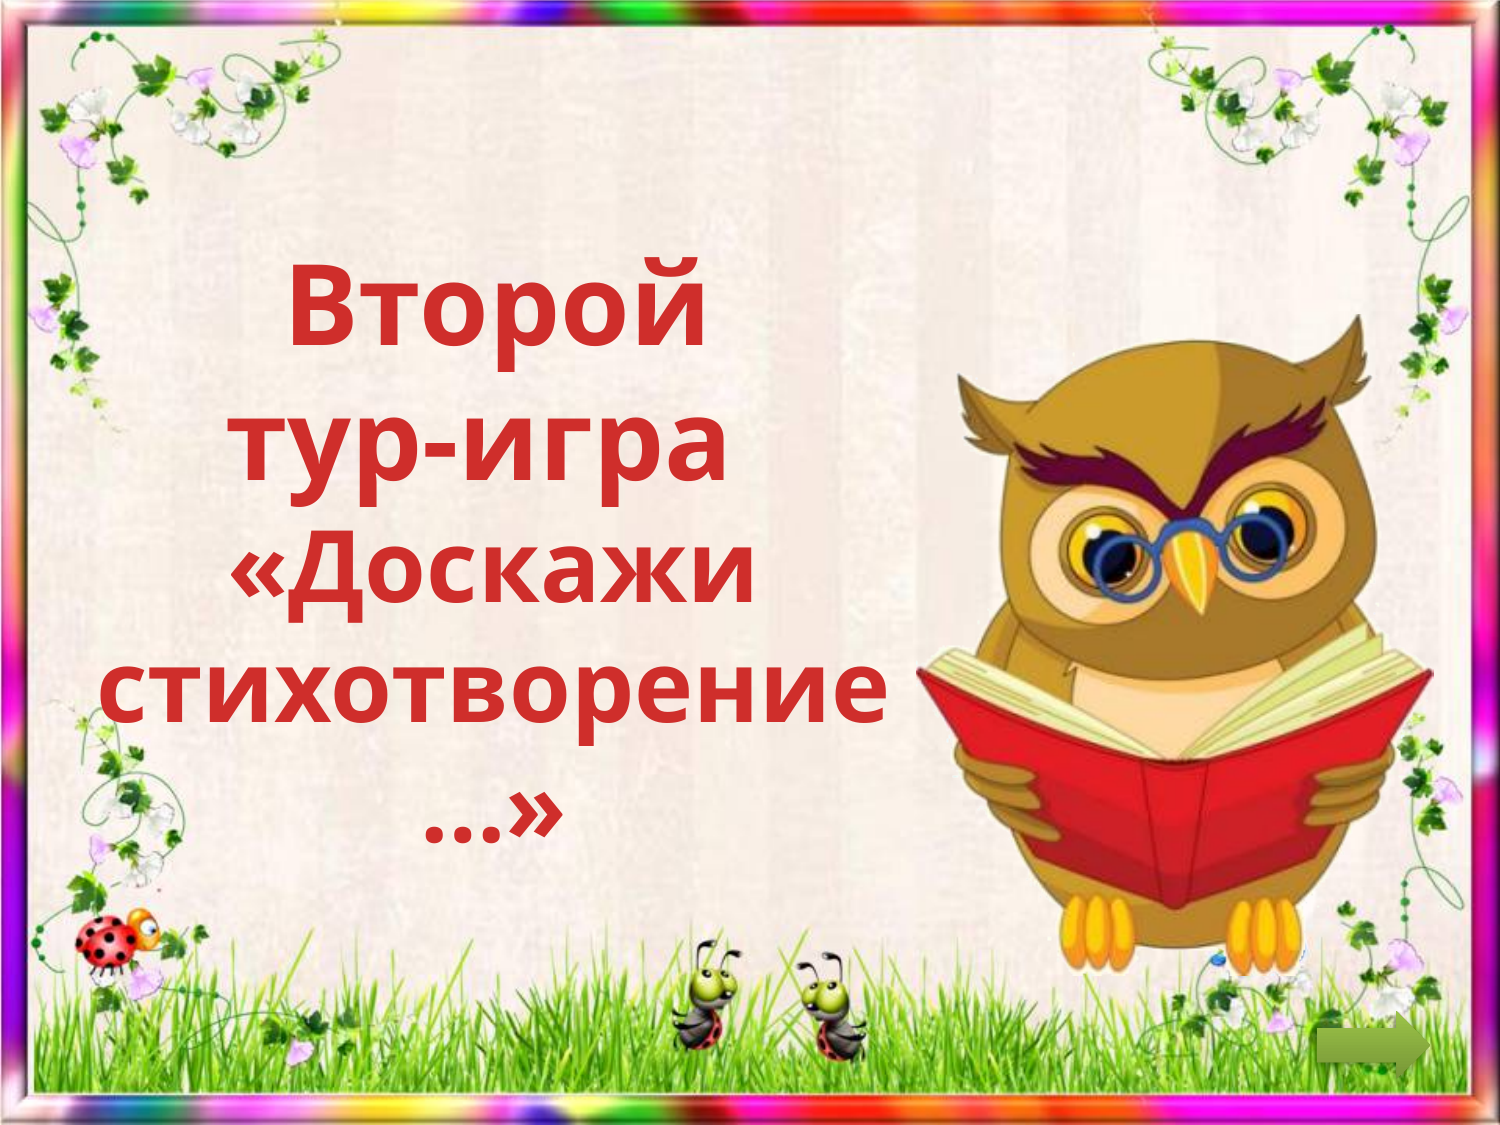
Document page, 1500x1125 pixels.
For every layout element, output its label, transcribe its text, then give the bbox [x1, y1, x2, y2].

text_box Второй тур-игра «Доскажи стихотворение…» [49, 225, 938, 871]
picture [0, 0, 1500, 1125]
text_box [1316, 1011, 1431, 1079]
